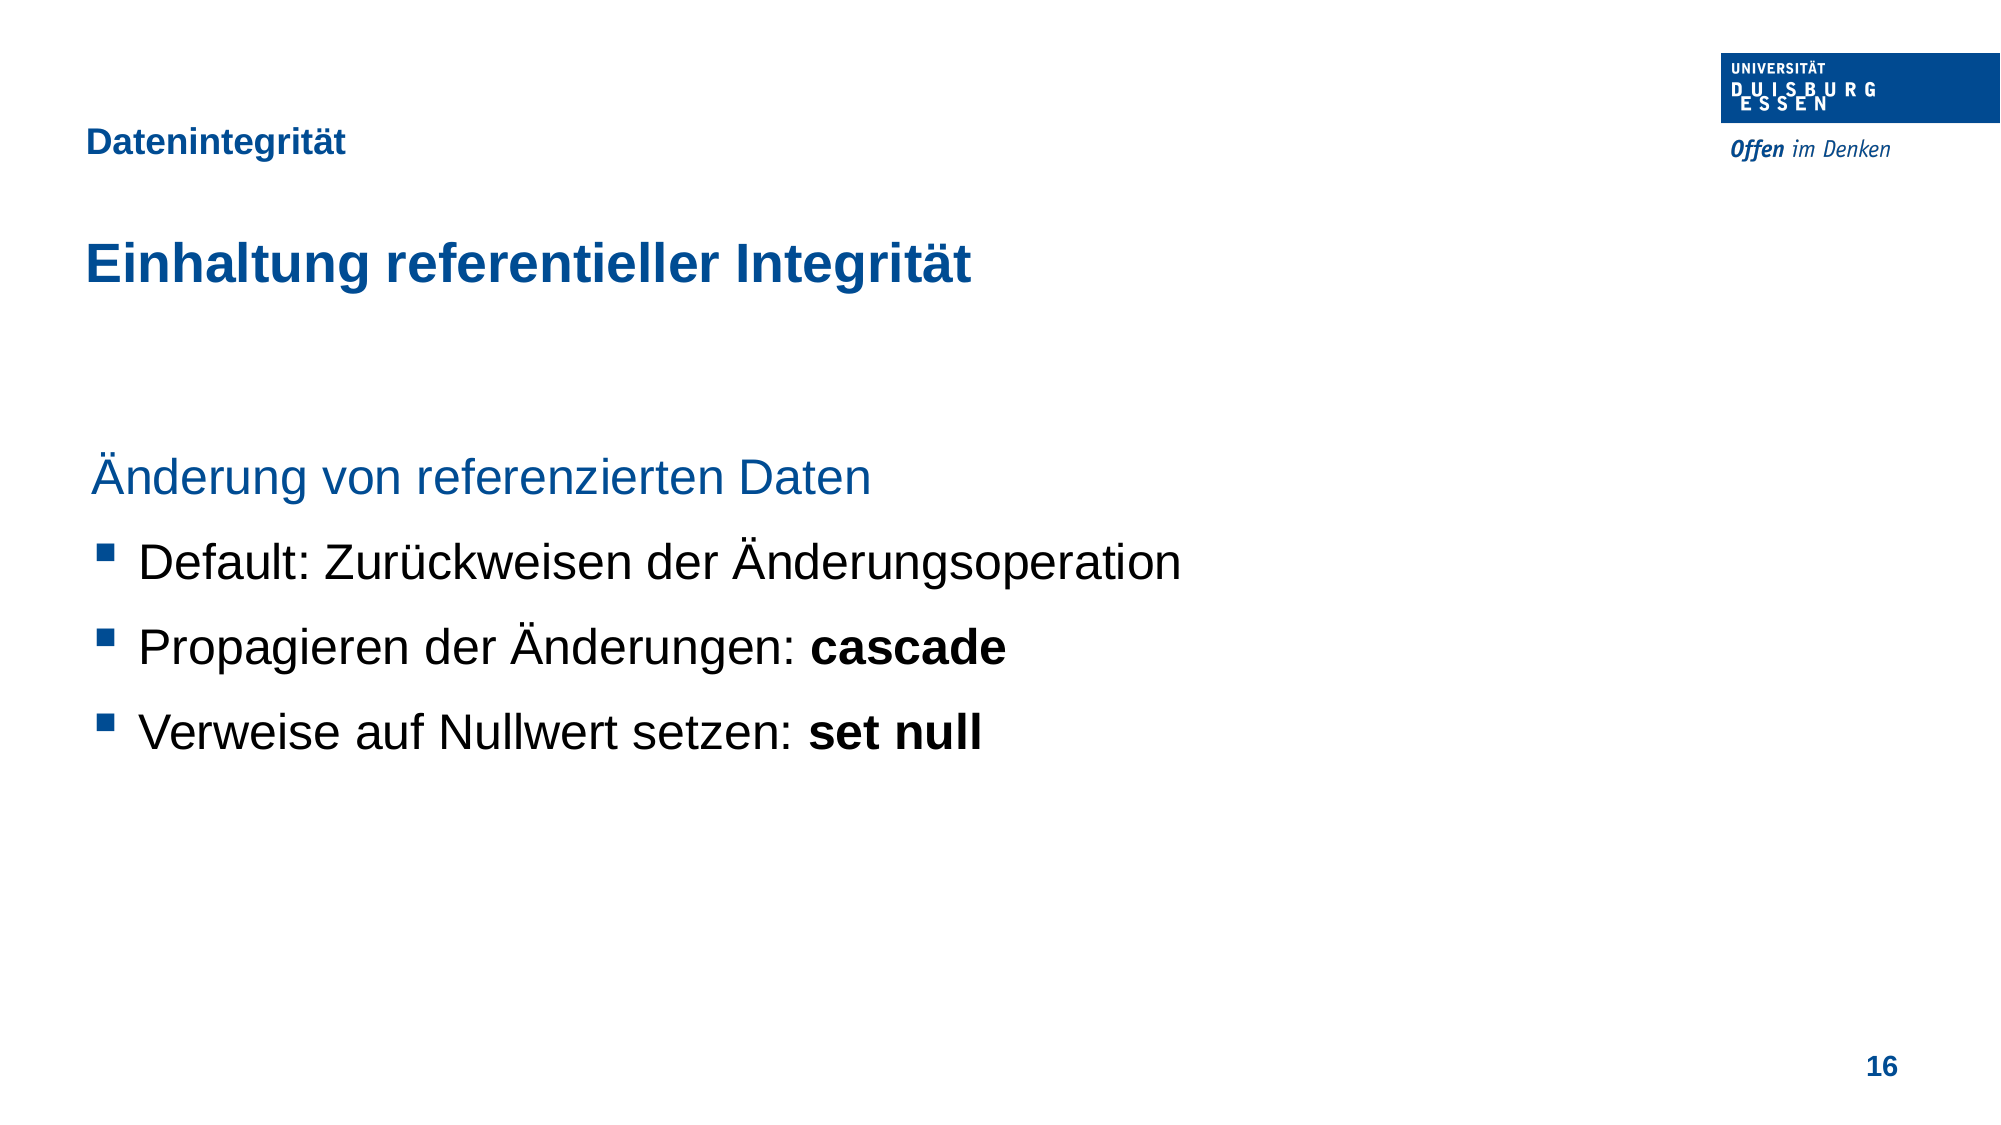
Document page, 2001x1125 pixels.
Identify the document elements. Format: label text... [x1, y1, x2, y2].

picture [1721, 53, 2000, 162]
slide_number 16 [1677, 1039, 1914, 1081]
list Einhaltung referentieller Integrität [85, 227, 1694, 303]
list Änderung von referenzierten Daten Default: Zurückweisen der Änderungsoperation Propagieren der Änderungen: cascade Verweise auf Nullwert setzen: set null [85, 437, 1694, 987]
list Datenintegrität [85, 122, 1694, 163]
